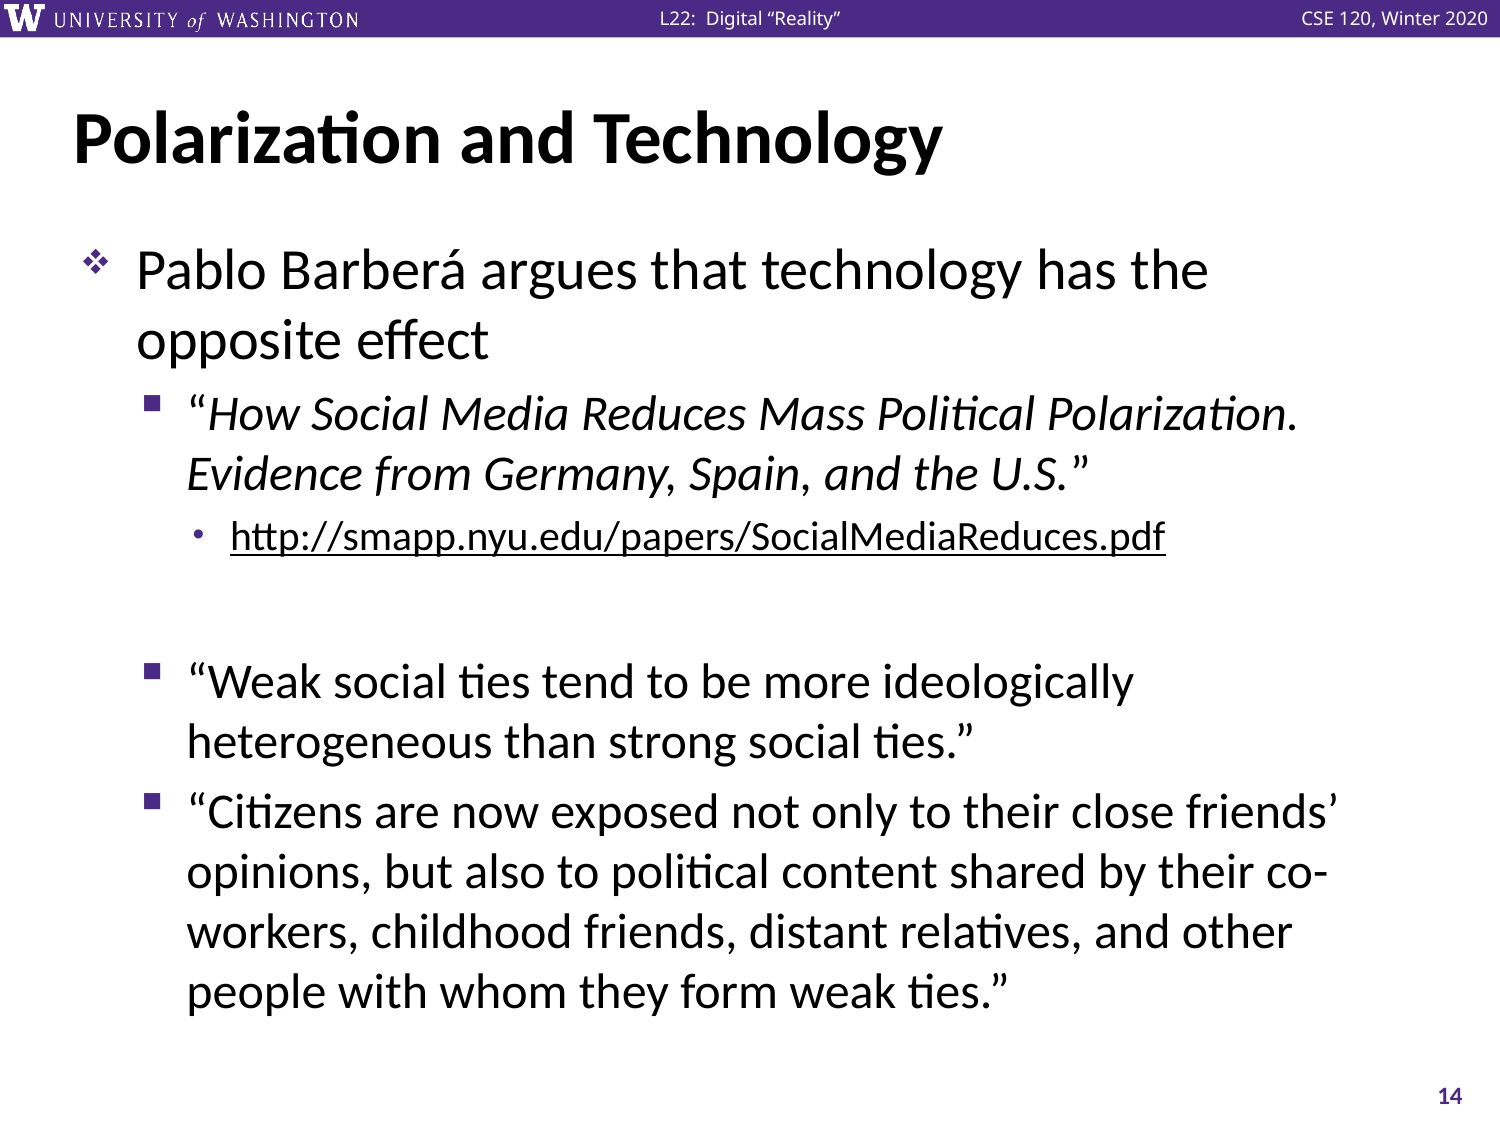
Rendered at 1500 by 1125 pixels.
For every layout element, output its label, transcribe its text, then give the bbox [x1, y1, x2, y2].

list Pablo Barberá argues that technology has the opposite effect “How Social Media Reduces Mass Political Polarization. Evidence from Germany, Spain, and the U.S.” http://smapp.nyu.edu/papers/SocialMediaReduces.pdf “Weak social ties tend to be more ideologically heterogeneous than strong social ties.” “Citizens are now exposed not only to their close friends’ opinions, but also to political content shared by their co-workers, childhood friends, distant relatives, and other people with whom they form weak ties.” [64, 223, 1438, 1040]
title Polarization and Technology [58, 71, 1438, 197]
slide_number 14 [1400, 1065, 1500, 1125]
picture [4, 4, 358, 32]
